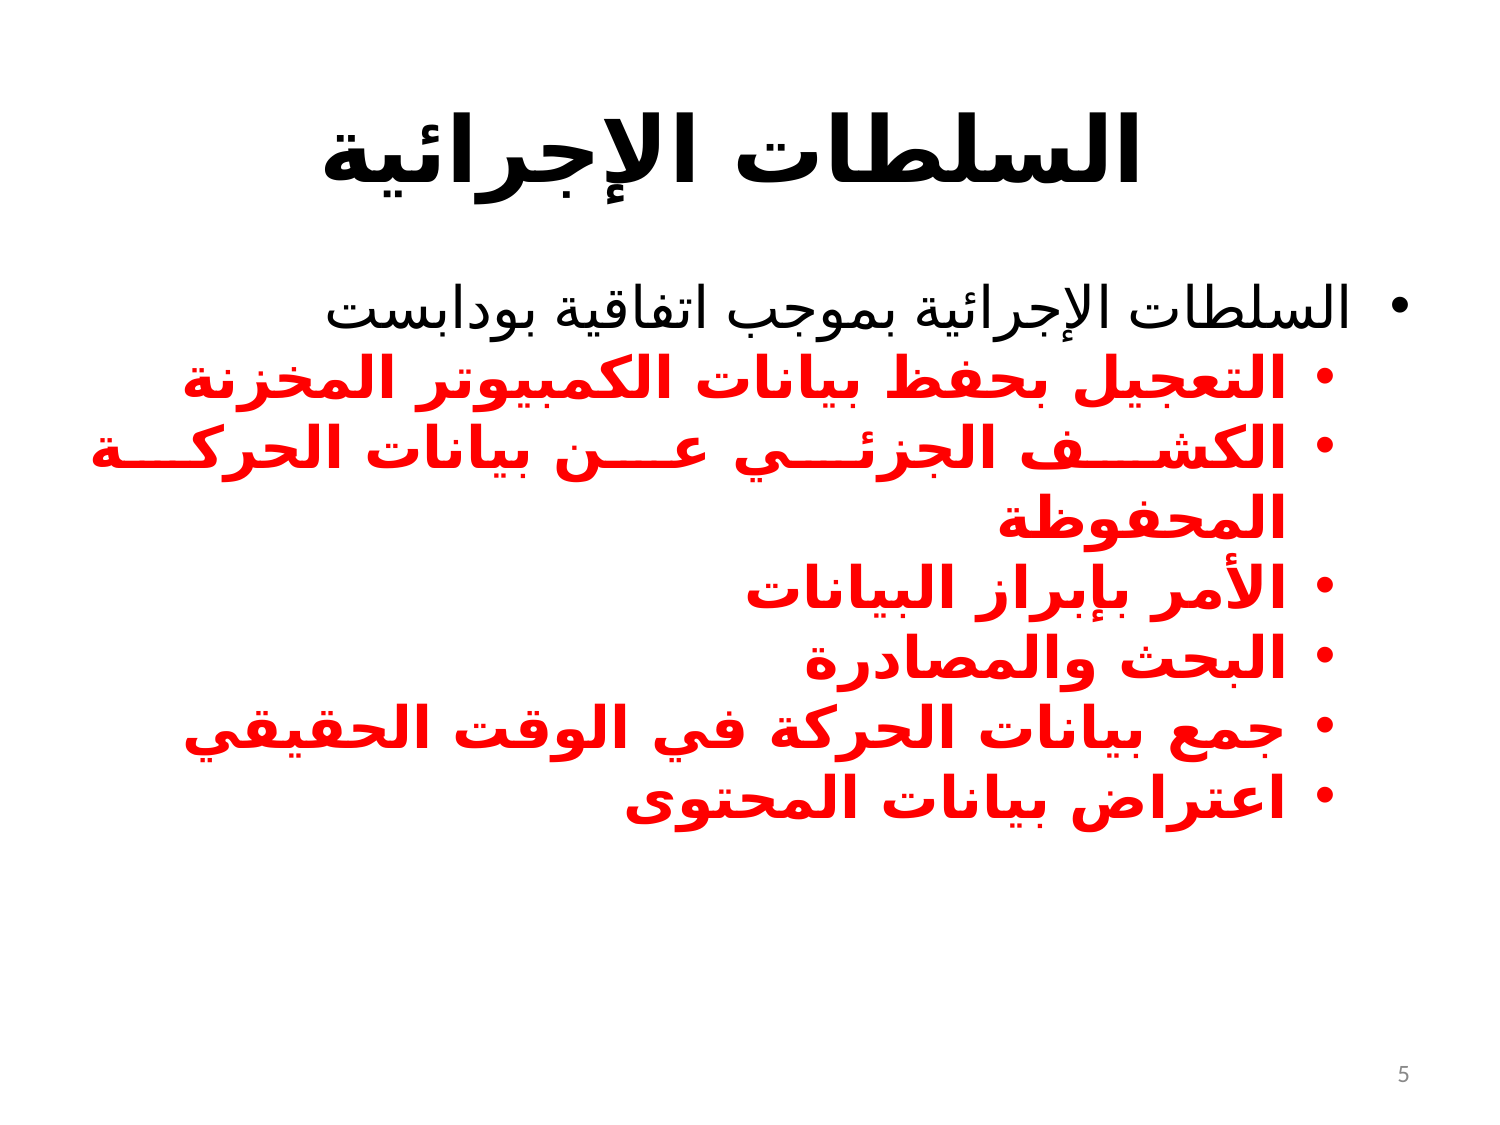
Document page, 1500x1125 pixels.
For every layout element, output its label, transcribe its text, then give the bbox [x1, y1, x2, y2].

slide_number 5 [1074, 1042, 1425, 1103]
text_box السلطات الإجرائية بموجب اتفاقية بودابست التعجيل بحفظ بيانات الكمبيوتر المخزنة الكشف الجزئي عن بيانات الحركة المحفوظة الأمر بإبراز البيانات البحث والمصادرة جمع بيانات الحركة في الوقت الحقيقي اعتراض بيانات المحتوى [74, 262, 1425, 1005]
title السلطات الإجرائية [57, 52, 1408, 240]
